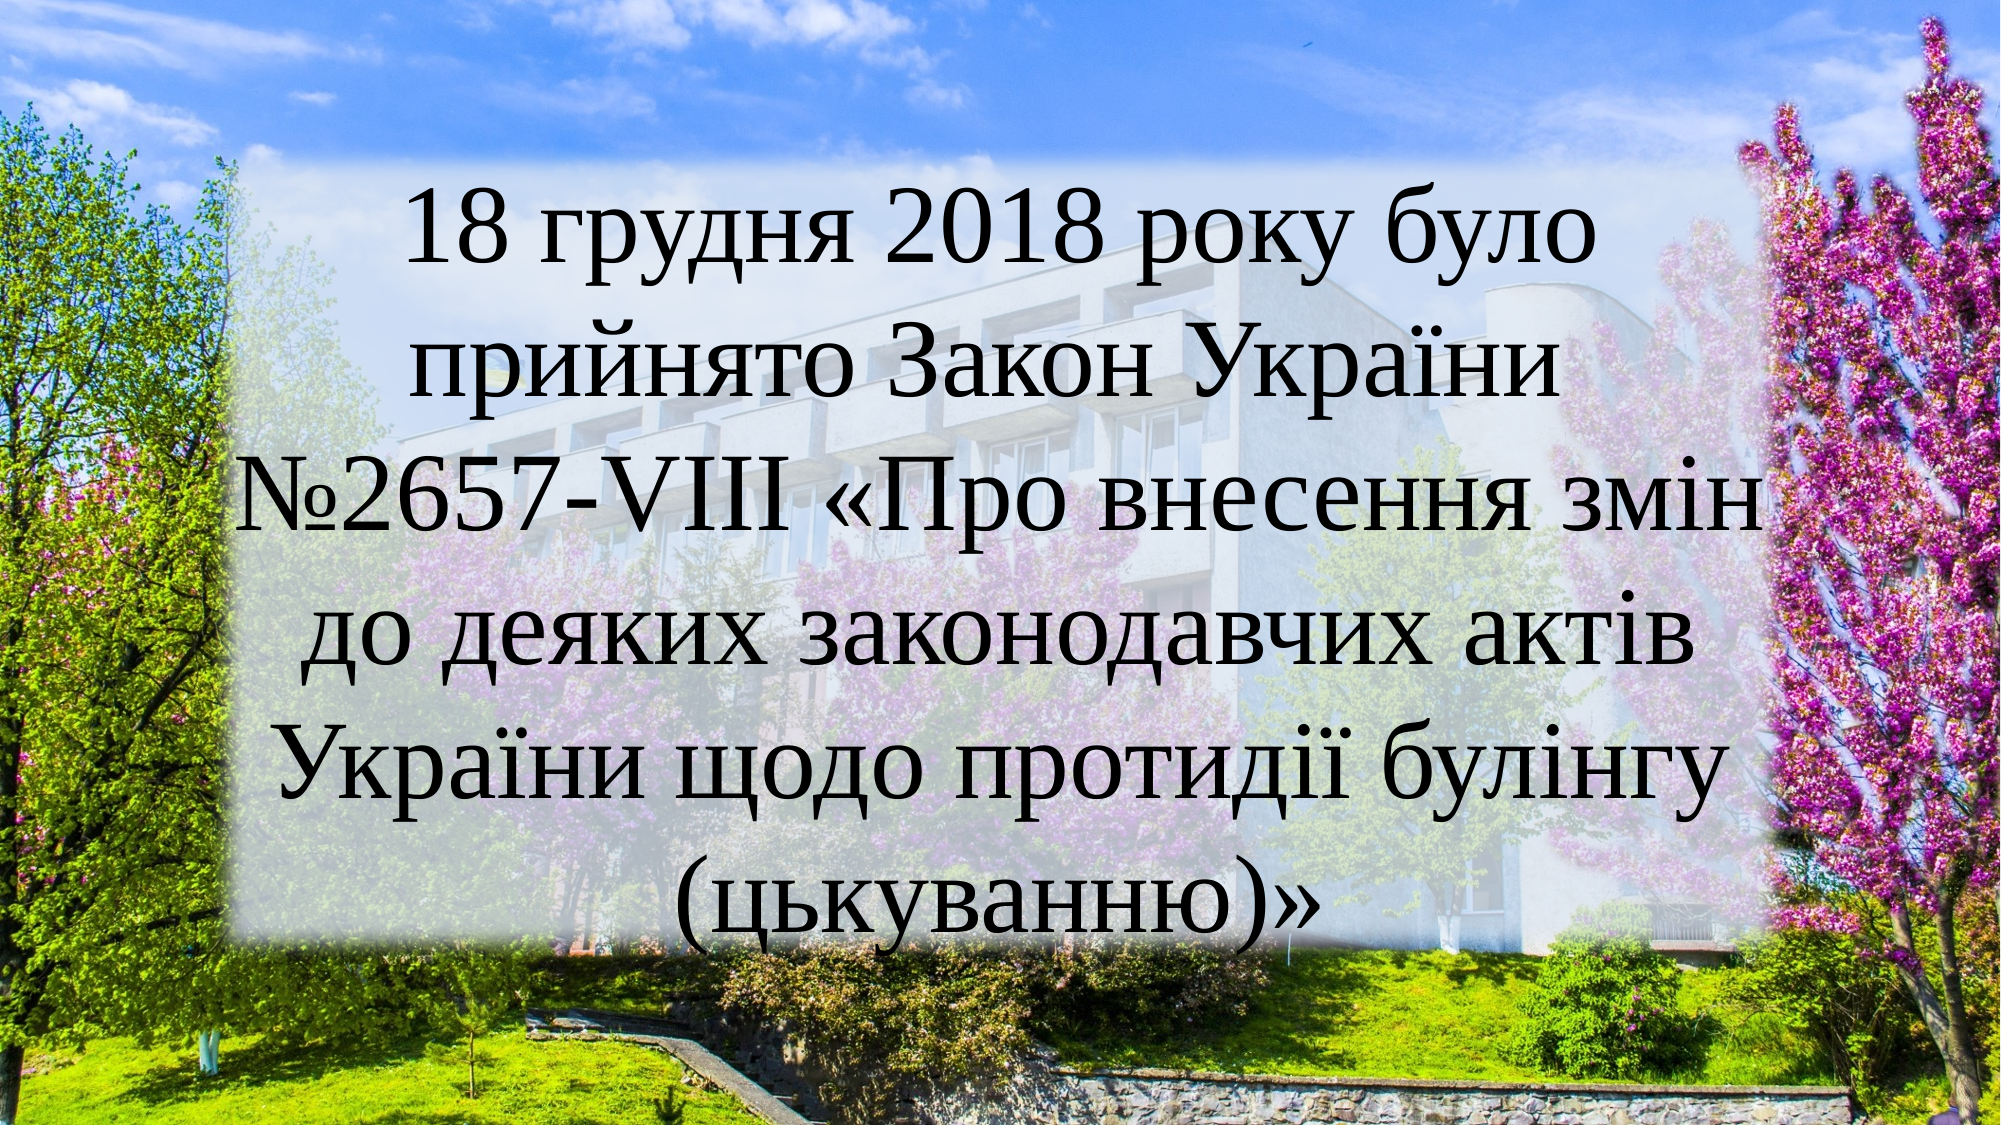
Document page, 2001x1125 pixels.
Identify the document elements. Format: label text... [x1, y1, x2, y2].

picture [0, 0, 2001, 1125]
text_box 18 грудня 2018 року було прийнято Закон України №2657-VIII «Про внесення змін до деяких законодавчих актів України щодо протидії булінгу (цькуванню)» [242, 176, 1759, 929]
